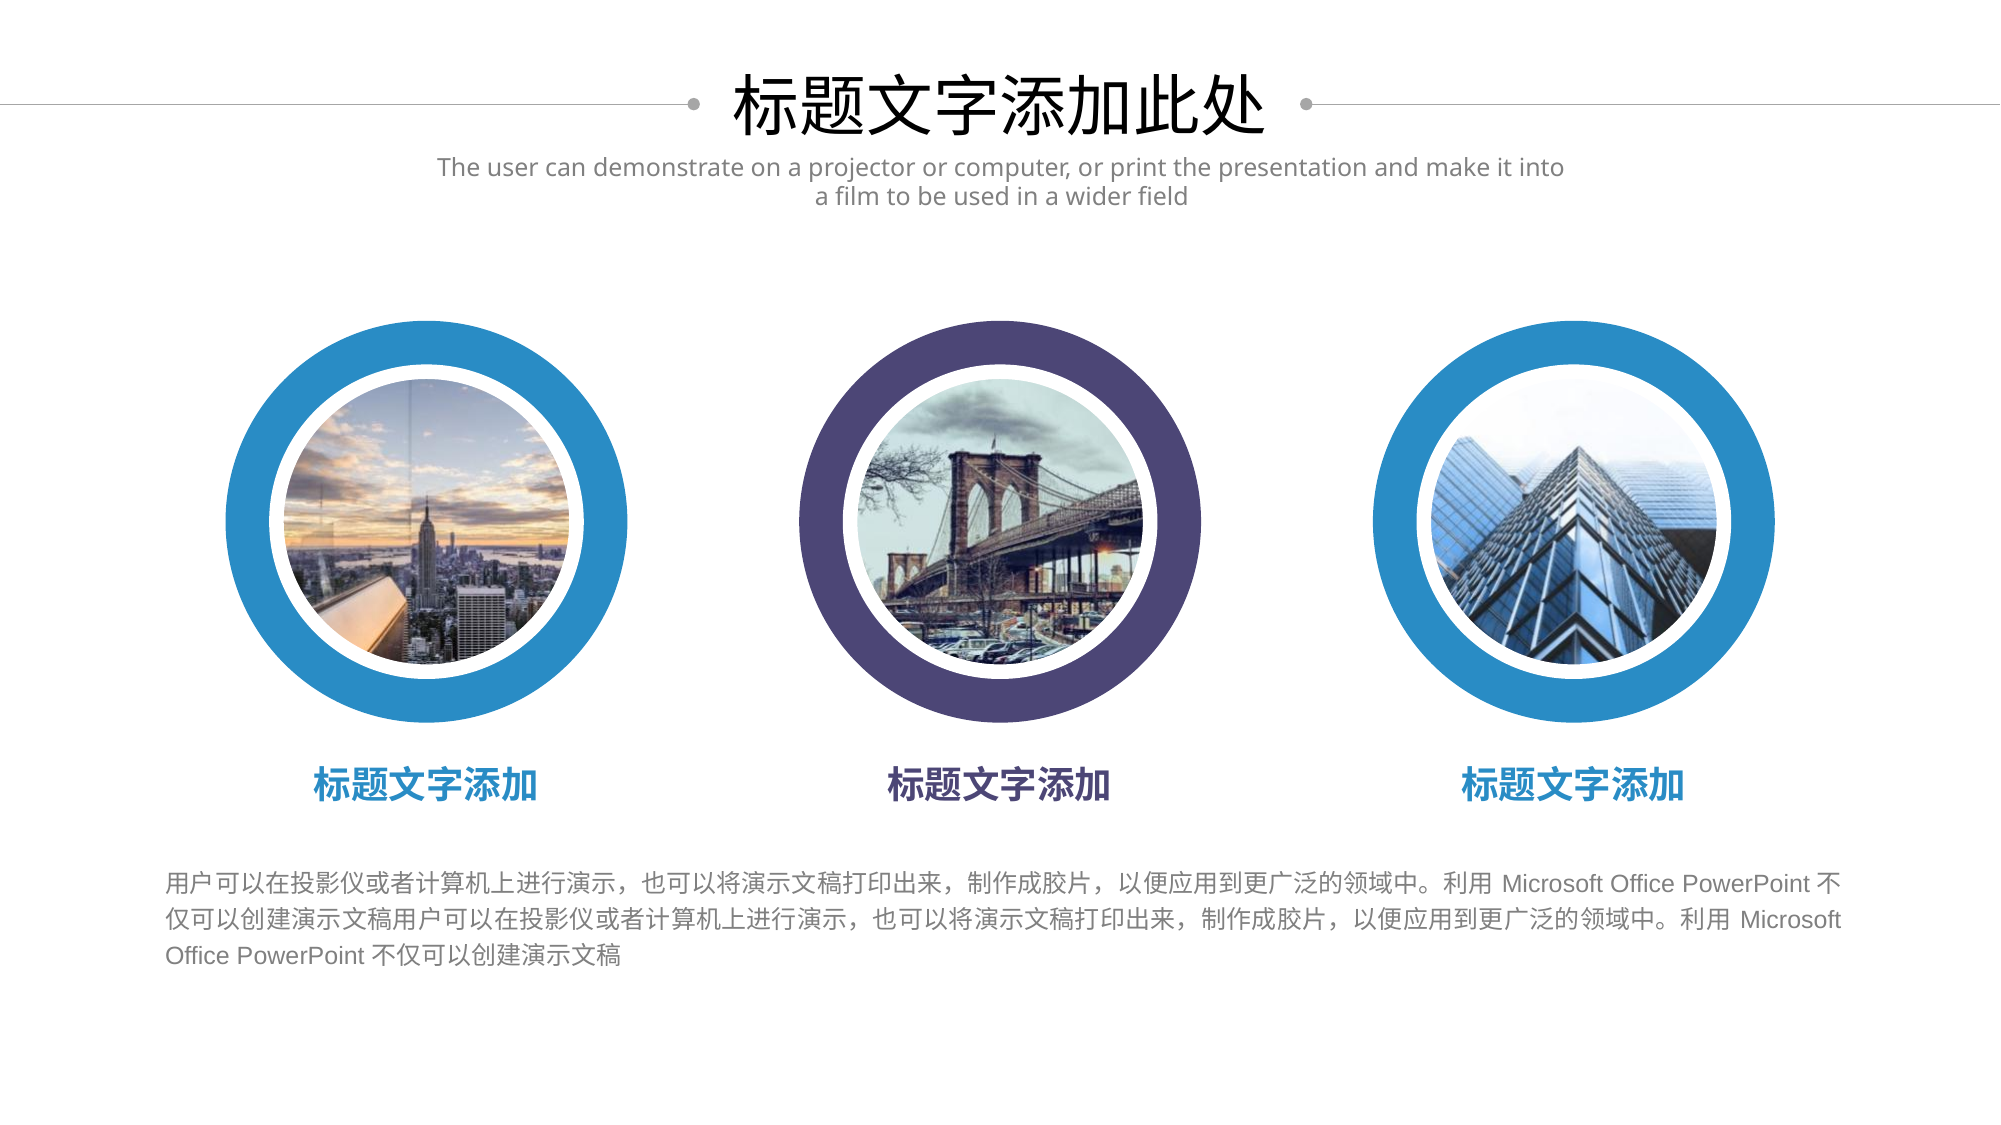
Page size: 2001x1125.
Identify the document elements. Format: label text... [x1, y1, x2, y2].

text_box [1438, 672, 1709, 724]
text_box 标题文字添加 [255, 744, 598, 814]
text_box 标题文字添加 [828, 744, 1171, 814]
text_box [291, 319, 561, 371]
text_box 标题文字添加 [1402, 744, 1745, 814]
text_box [865, 672, 1136, 724]
text_box [224, 386, 276, 657]
picture [850, 371, 1151, 672]
text_box [291, 672, 562, 724]
text_box [865, 319, 1135, 371]
text_box 用户可以在投影仪或者计算机上进行演示，也可以将演示文稿打印出来，制作成胶片，以便应用到更广泛的领域中。利用Microsoft Office PowerPoint不仅可以创建演示文稿用户可以在投影仪或者计算机上进行演示，也可以将演示文稿打印出来，制作成胶片，以便应用到更广泛的领域中。利用Microsoft Office PowerPoint不仅可以创建演示文稿 [150, 854, 1857, 977]
picture [1423, 371, 1724, 672]
picture [276, 371, 577, 672]
text_box [1151, 387, 1203, 656]
text_box [1724, 386, 1776, 657]
text_box [798, 386, 850, 657]
text_box 标题文字添加此处 [718, 56, 1282, 143]
text_box [1439, 319, 1709, 371]
text_box [1371, 387, 1423, 656]
text_box The user can demonstrate on a projector or computer, or print the presentation and make it into a film to be used in a wider field [412, 143, 1592, 219]
text_box [577, 387, 629, 657]
